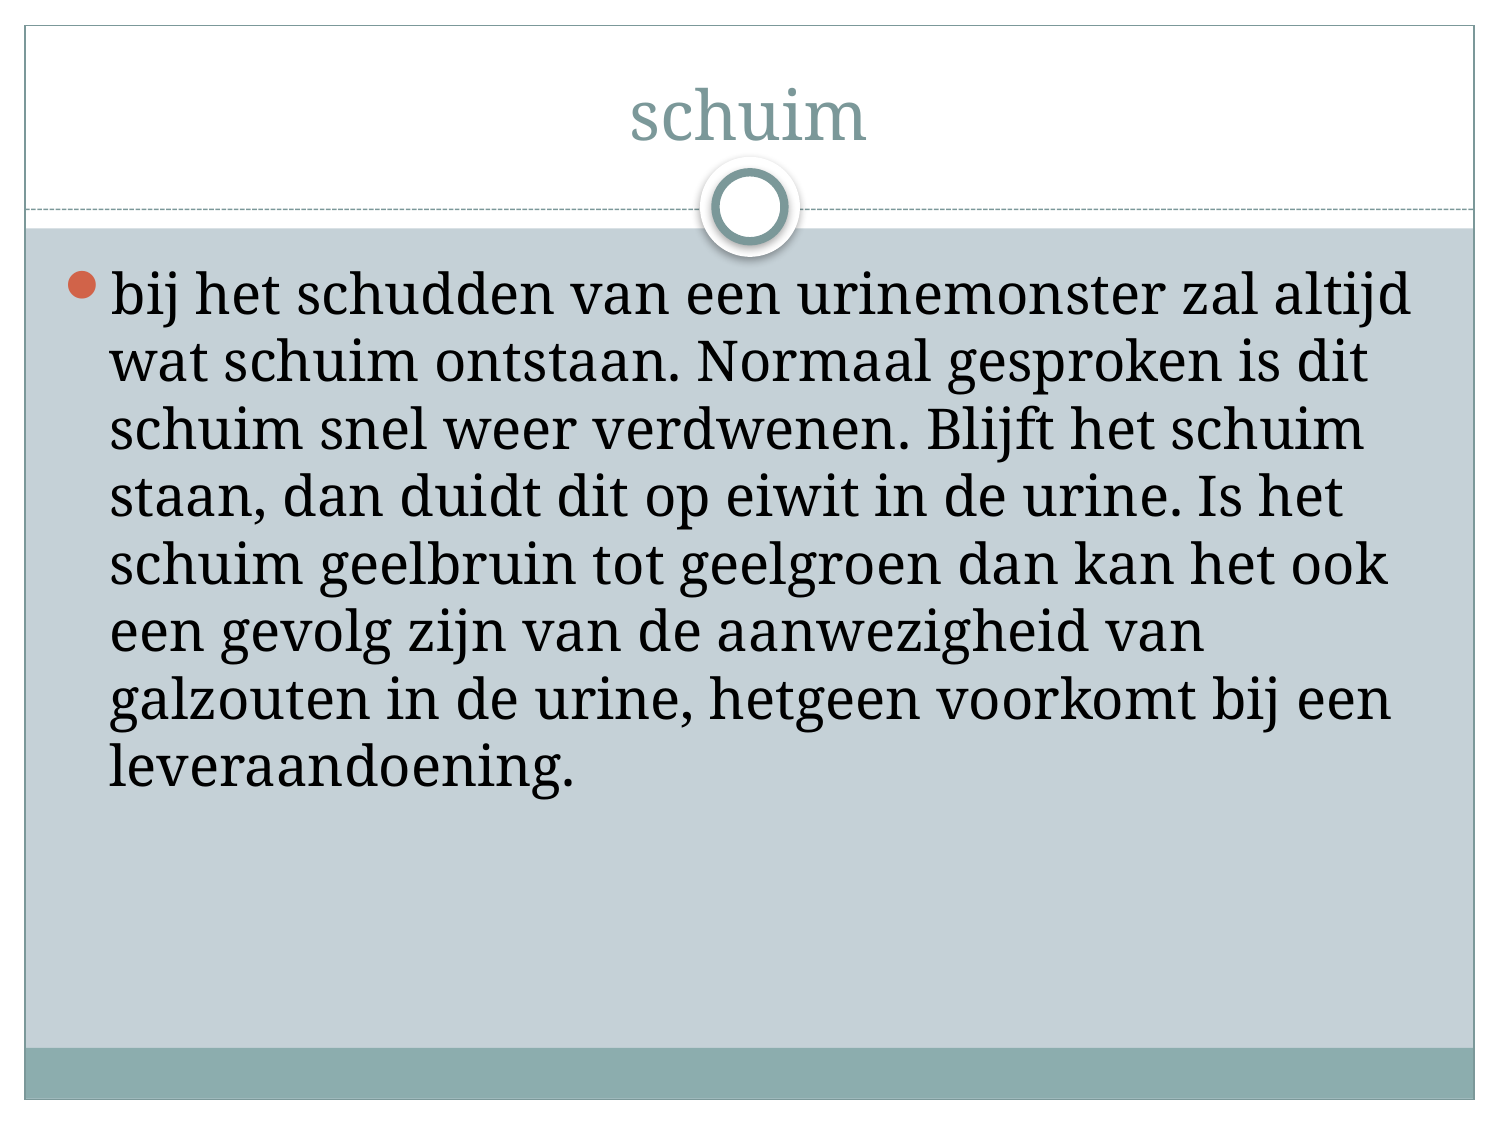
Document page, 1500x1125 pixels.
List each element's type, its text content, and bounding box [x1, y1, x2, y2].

list bij het schudden van een urinemonster zal altijd wat schuim ontstaan. Normaal gesproken is dit schuim snel weer verdwenen. Blijft het schuim staan, dan duidt dit op eiwit in de urine. Is het schuim geelbruin tot geelgroen dan kan het ook een gevolg zijn van de aanwezigheid van galzouten in de urine, hetgeen voorkomt bij een leveraandoening. [49, 250, 1445, 1001]
title schuim [49, 37, 1450, 162]
